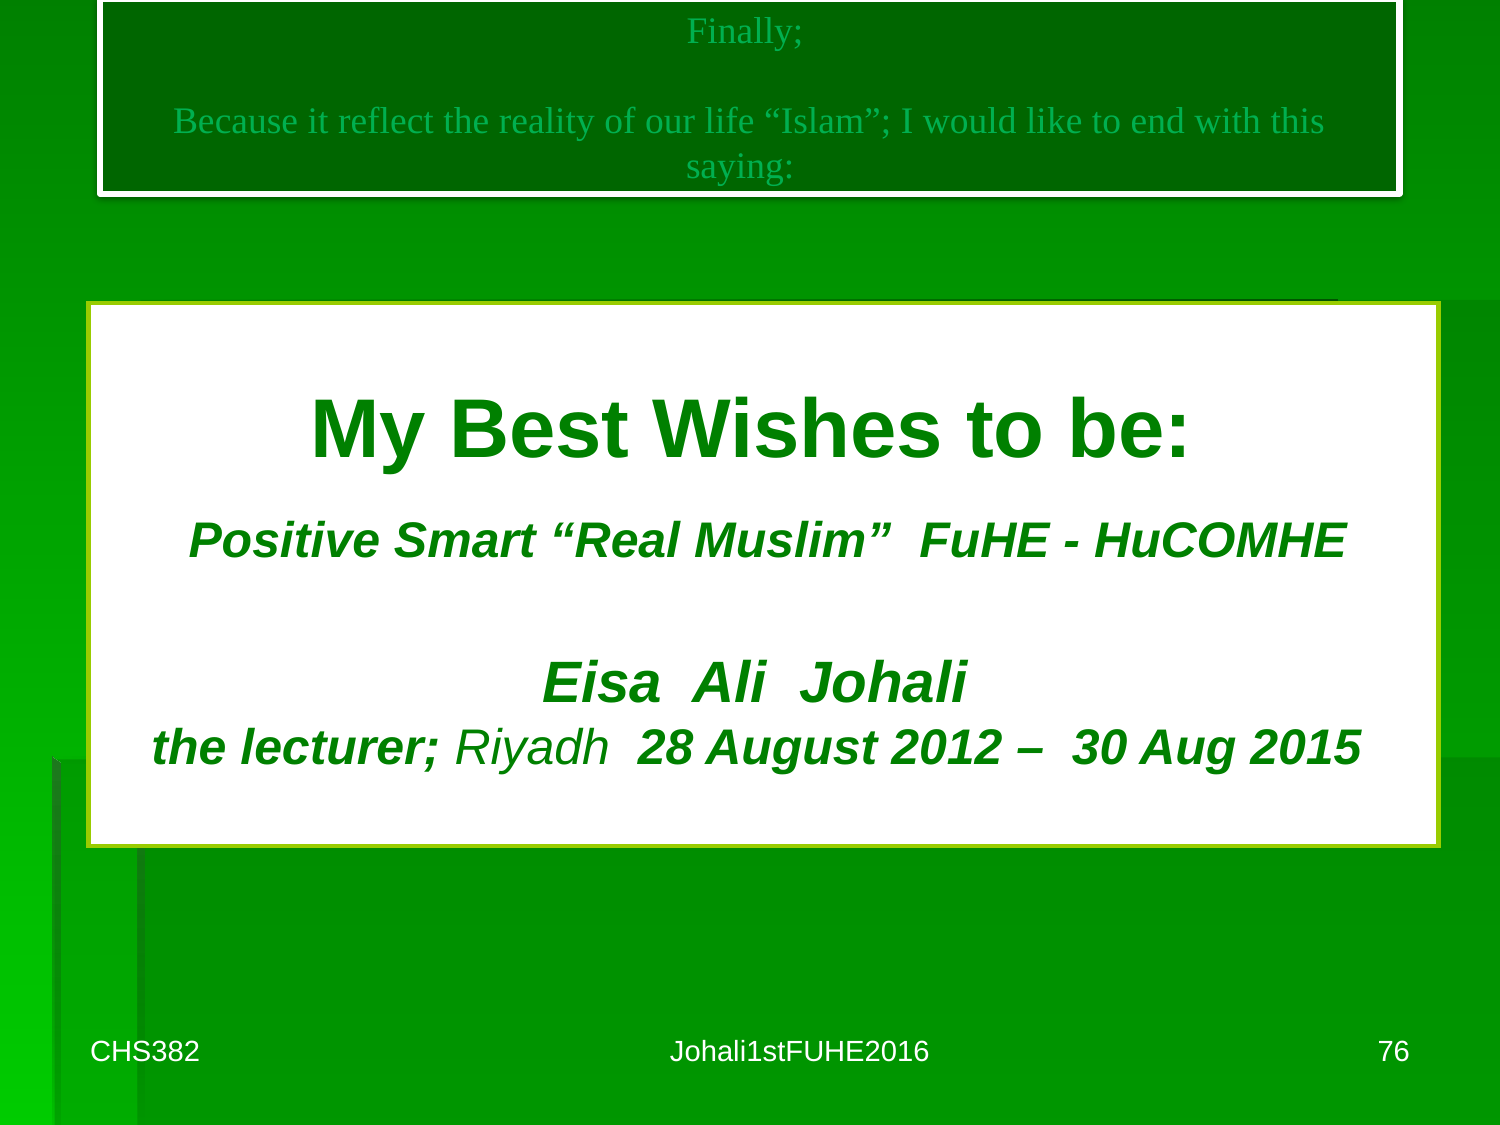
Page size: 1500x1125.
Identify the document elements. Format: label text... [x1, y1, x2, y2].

text_box Finally; Because it reflect the reality of our life “Islam”; I would like to end with this saying: [97, 0, 1403, 197]
slide_number CHS382 [74, 1024, 426, 1101]
title My Best Wishes to be: Positive Smart “Real Muslim” FuHE - HuCOMHE Eisa Ali Johali the lecturer; Riyadh 28 August 2012 – 30 Aug 2015 [86, 301, 1441, 848]
slide_number 76 [1074, 1024, 1426, 1101]
footer Johali1stFUHE2016 [562, 1024, 1038, 1103]
